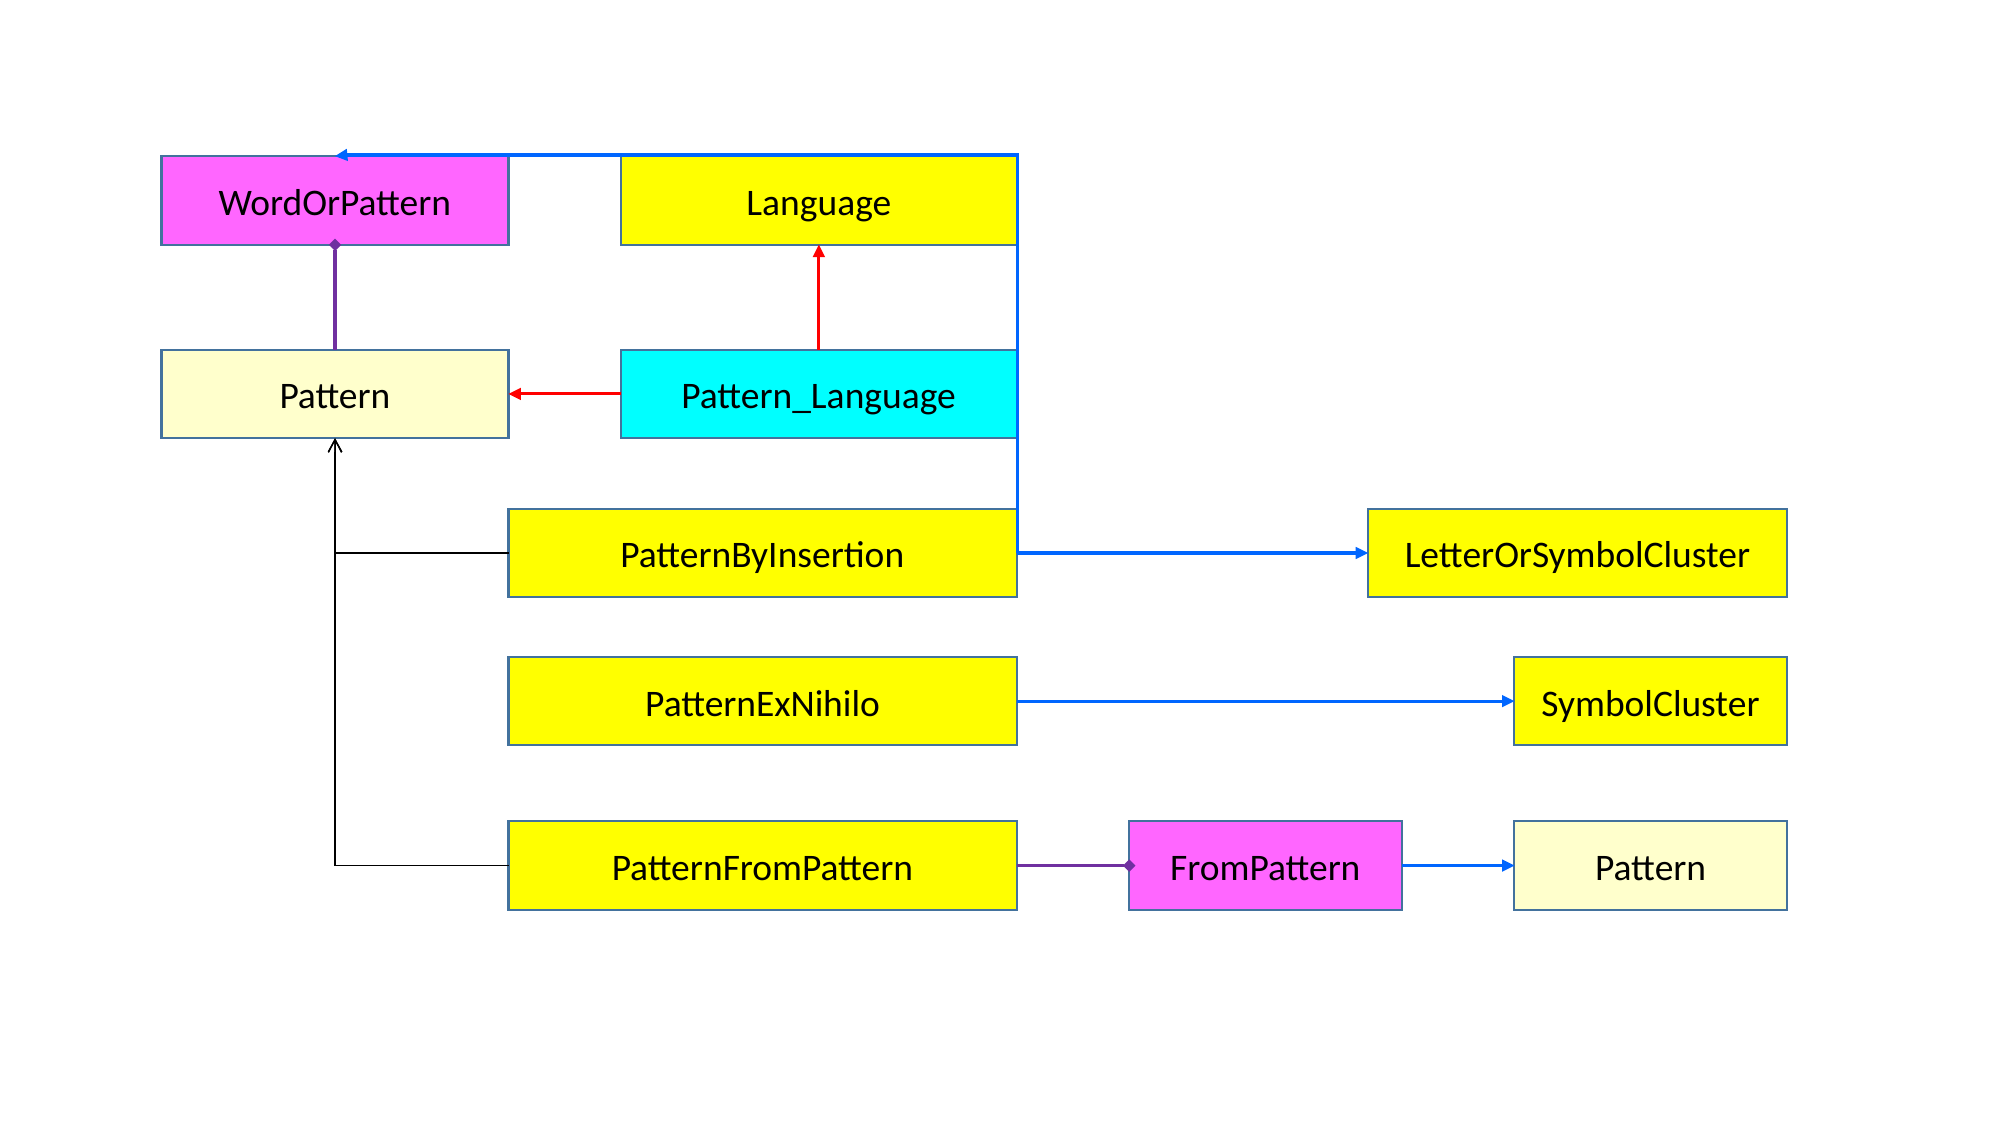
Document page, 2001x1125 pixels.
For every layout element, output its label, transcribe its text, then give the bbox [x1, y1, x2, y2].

text_box Pattern [160, 349, 334, 439]
text_box LetterOrSymbolCluster [1367, 508, 1788, 598]
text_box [334, 554, 509, 866]
text_box WordOrPattern [160, 155, 335, 246]
text_box PatternByInsertion [509, 554, 1018, 598]
text_box PatternFromPattern [507, 820, 1018, 911]
text_box FromPattern [1128, 820, 1403, 911]
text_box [334, 156, 1017, 554]
text_box PatternExNihilo [509, 656, 1018, 746]
text_box SymbolCluster [1513, 656, 1788, 746]
text_box Pattern [1513, 820, 1788, 911]
